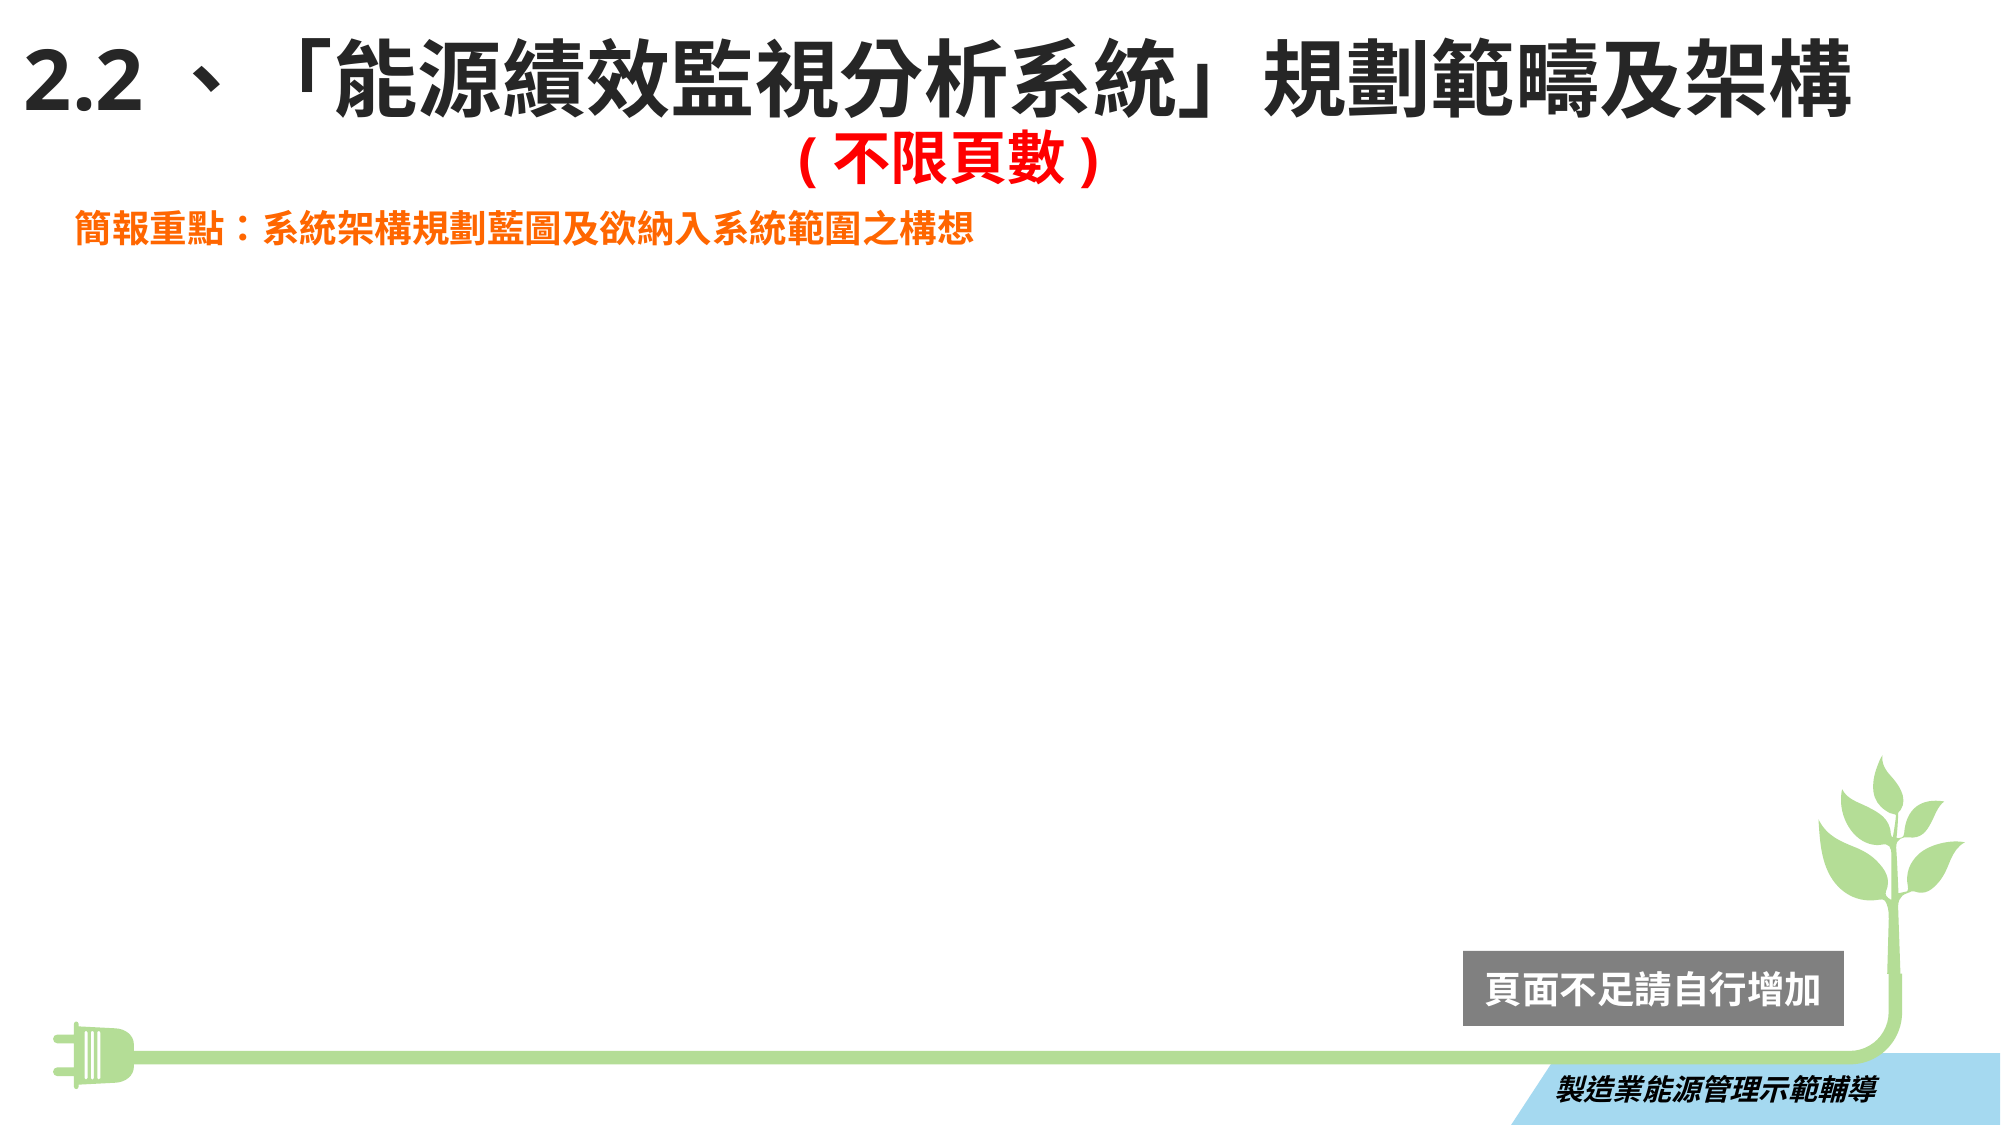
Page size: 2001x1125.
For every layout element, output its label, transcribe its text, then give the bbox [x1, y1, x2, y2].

text_box 頁面不足請自行增加 [1462, 950, 1845, 1027]
list 2.2、「能源績效監視分析系統」規劃範疇及架構(不限頁數) [0, 55, 1899, 175]
text_box 簡報重點：系統架構規劃藍圖及欲納入系統範圍之構想 [74, 197, 1400, 257]
